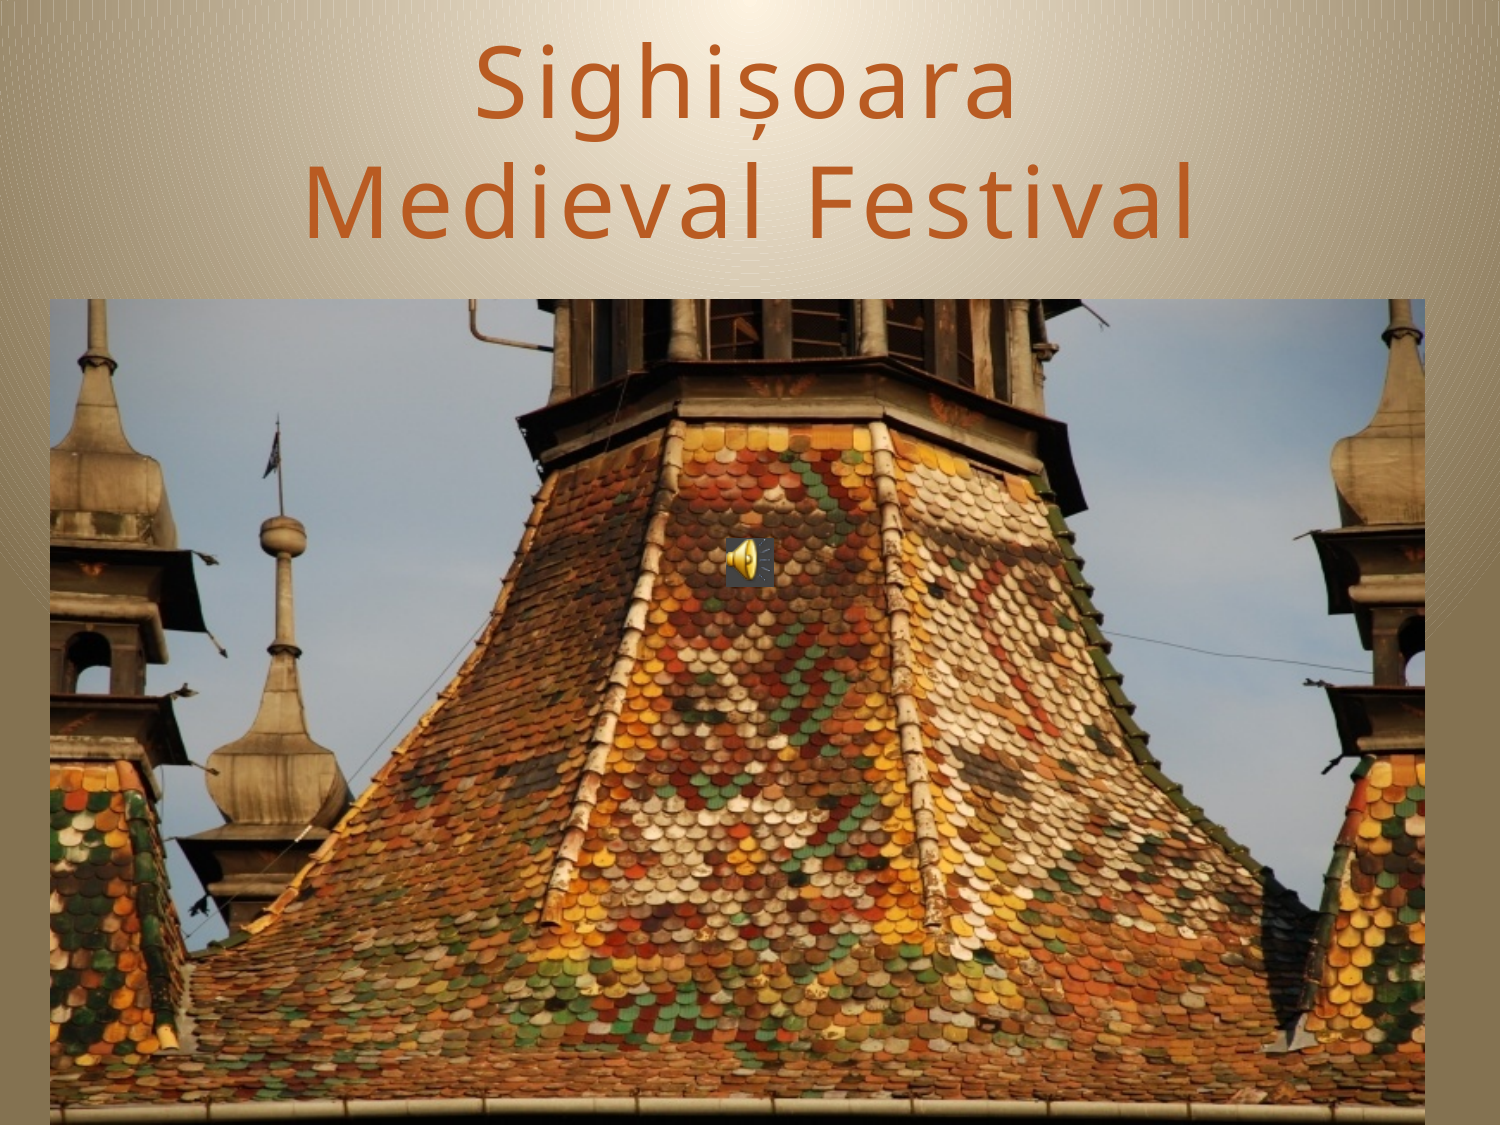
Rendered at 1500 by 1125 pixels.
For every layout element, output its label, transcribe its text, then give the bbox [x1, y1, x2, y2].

title Sighişoara Medieval Festival [75, 45, 1425, 233]
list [49, 299, 1426, 1125]
picture [724, 537, 776, 588]
